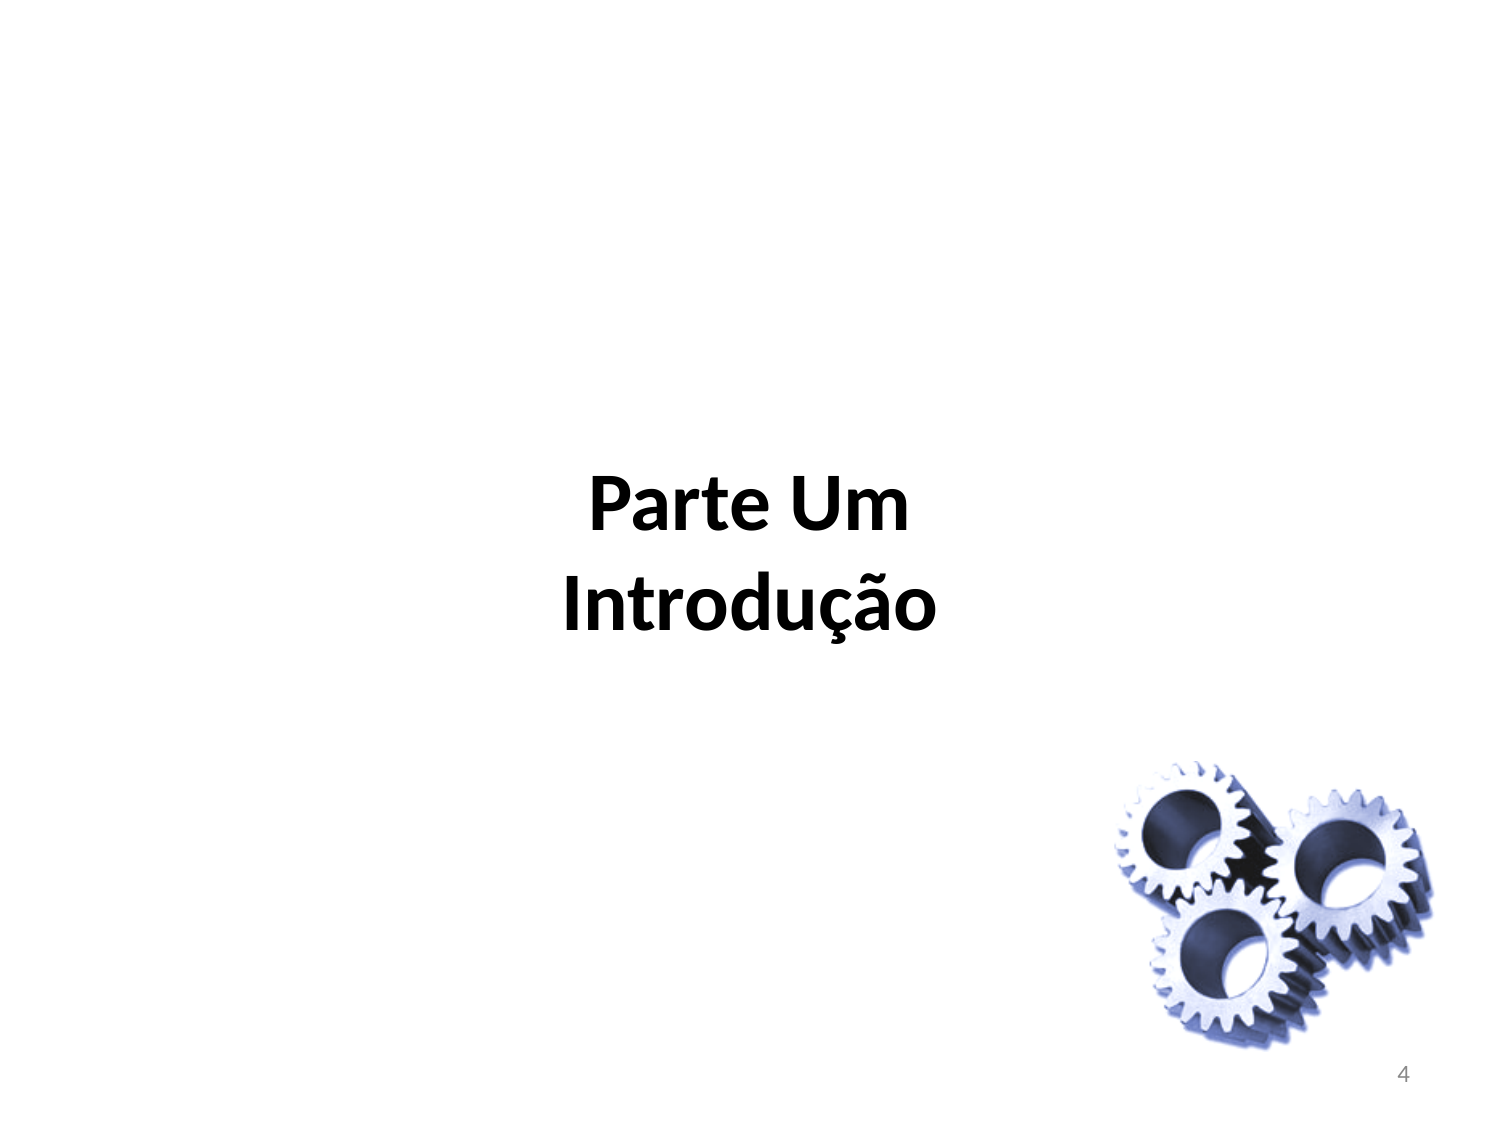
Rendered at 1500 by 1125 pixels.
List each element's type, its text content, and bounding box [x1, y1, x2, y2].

title Parte Um Introdução [75, 453, 1425, 641]
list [1112, 761, 1436, 1052]
slide_number 4 [1074, 1042, 1425, 1103]
